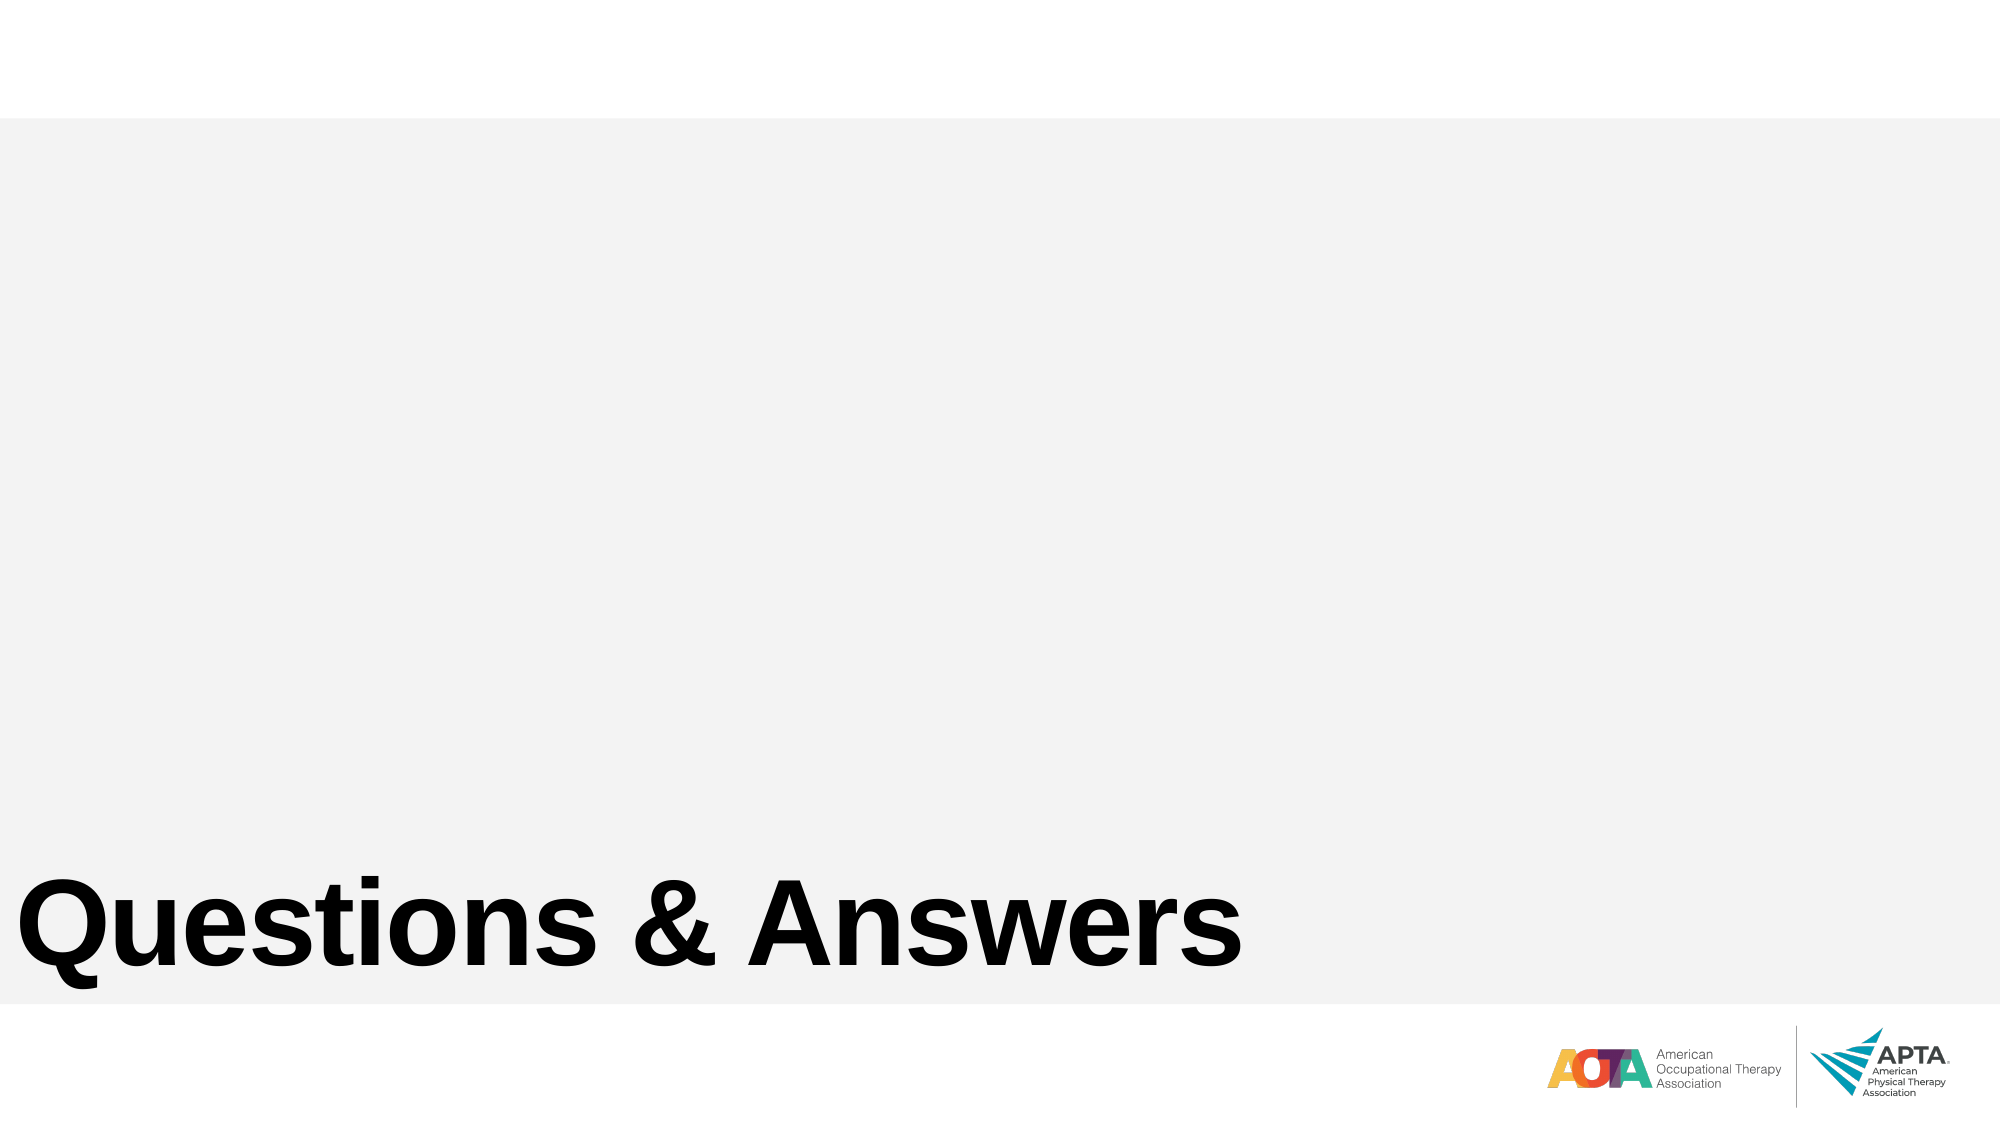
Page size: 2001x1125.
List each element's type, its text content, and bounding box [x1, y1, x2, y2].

picture [1293, 1005, 1996, 1125]
text_box Questions & Answers [0, 583, 1921, 1000]
